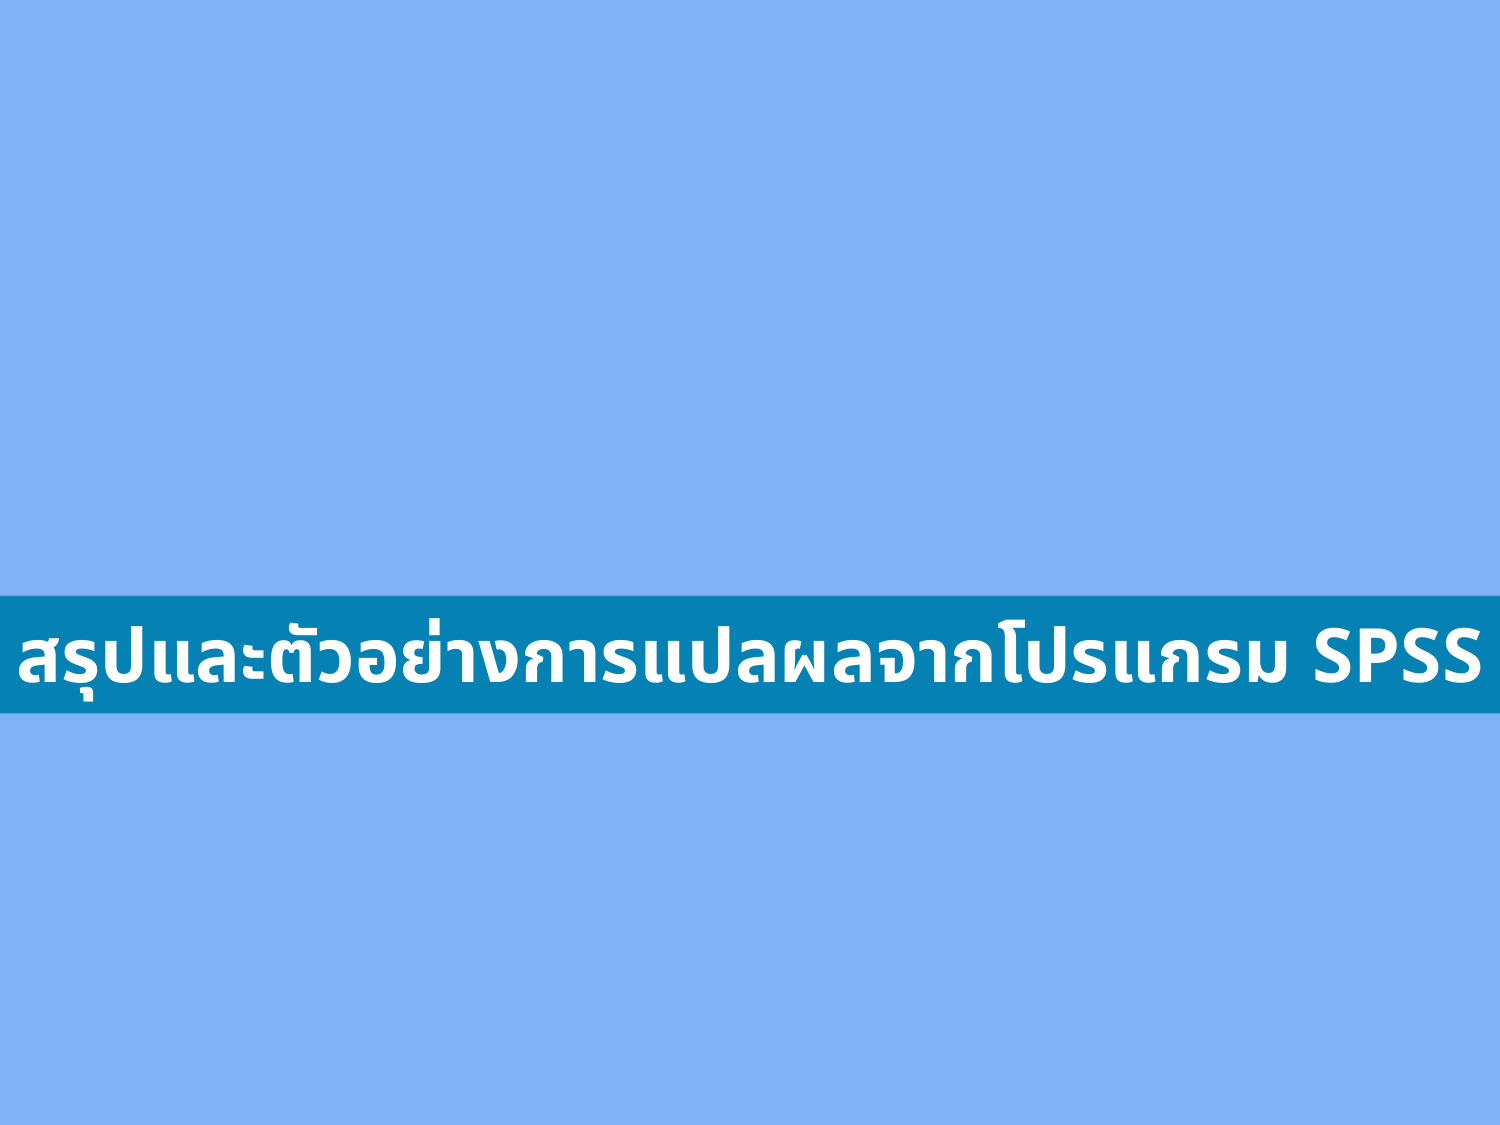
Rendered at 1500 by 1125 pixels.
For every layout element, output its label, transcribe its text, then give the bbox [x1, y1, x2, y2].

picture [0, 0, 1500, 596]
text_box สรุปและตัวอย่างการแปลผลจากโปรแกรม SPSS [0, 599, 1500, 705]
picture [0, 714, 1500, 1125]
